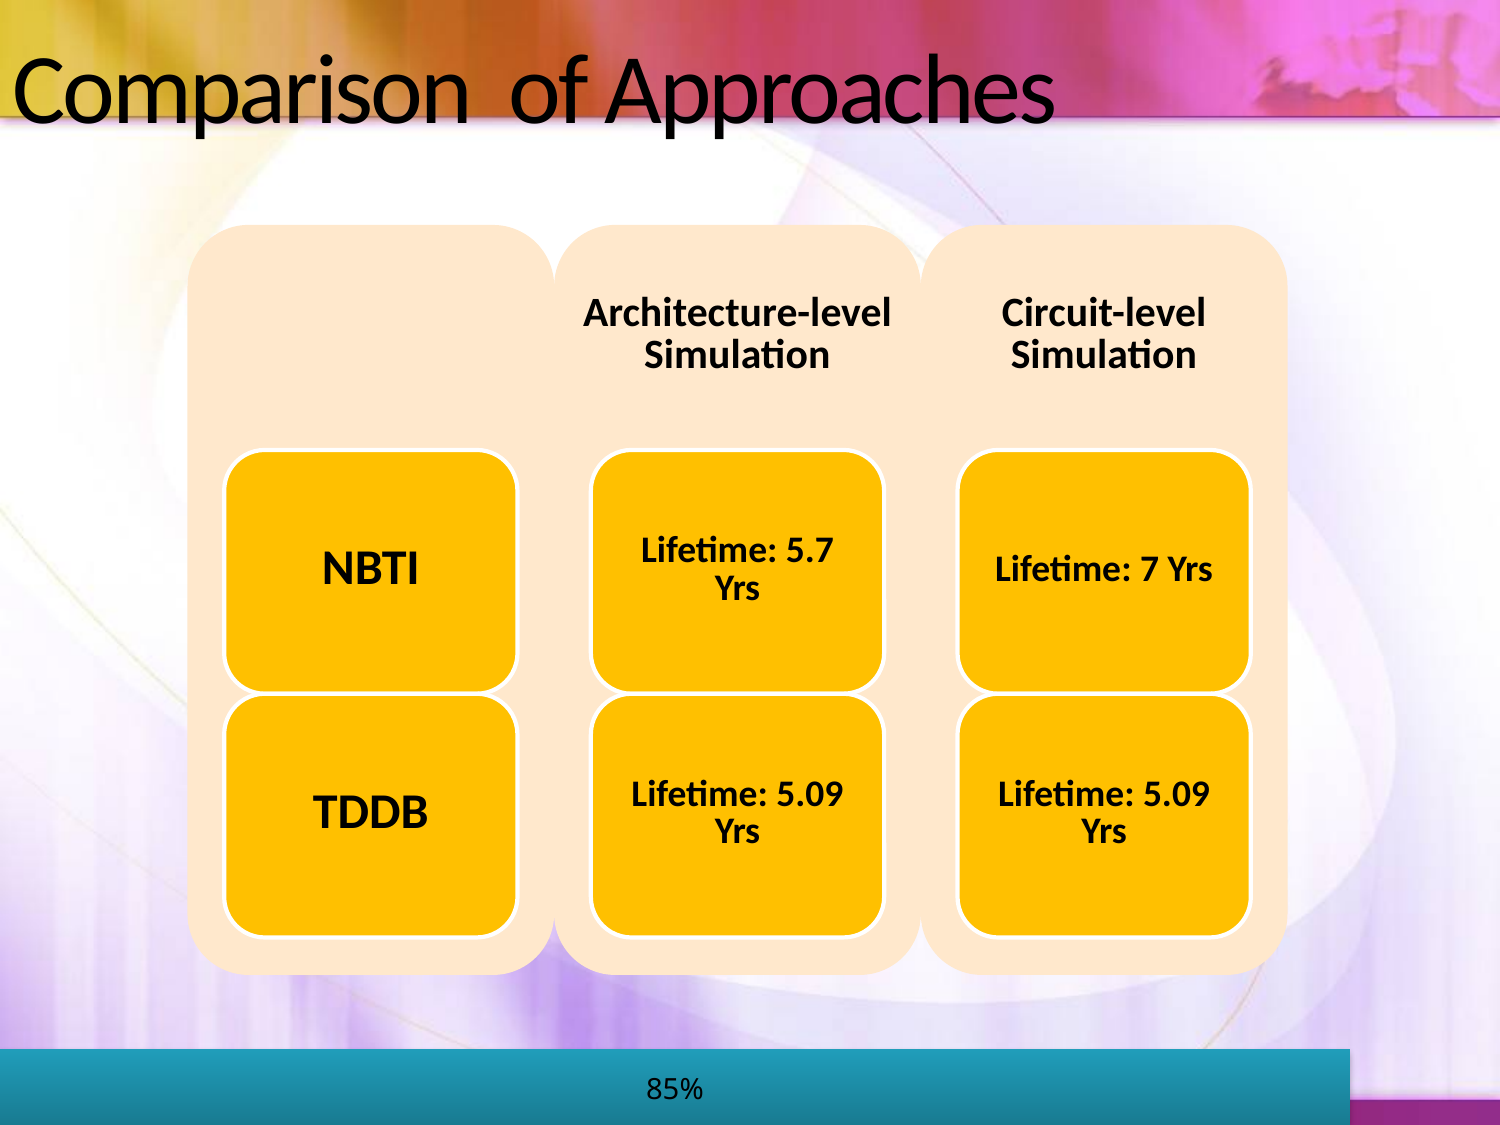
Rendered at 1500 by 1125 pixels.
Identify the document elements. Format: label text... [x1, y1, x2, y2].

title Comparison of Approaches [12, 37, 1388, 147]
picture [0, 0, 1500, 1125]
text_box 85% [0, 1049, 1350, 1125]
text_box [187, 224, 1288, 976]
